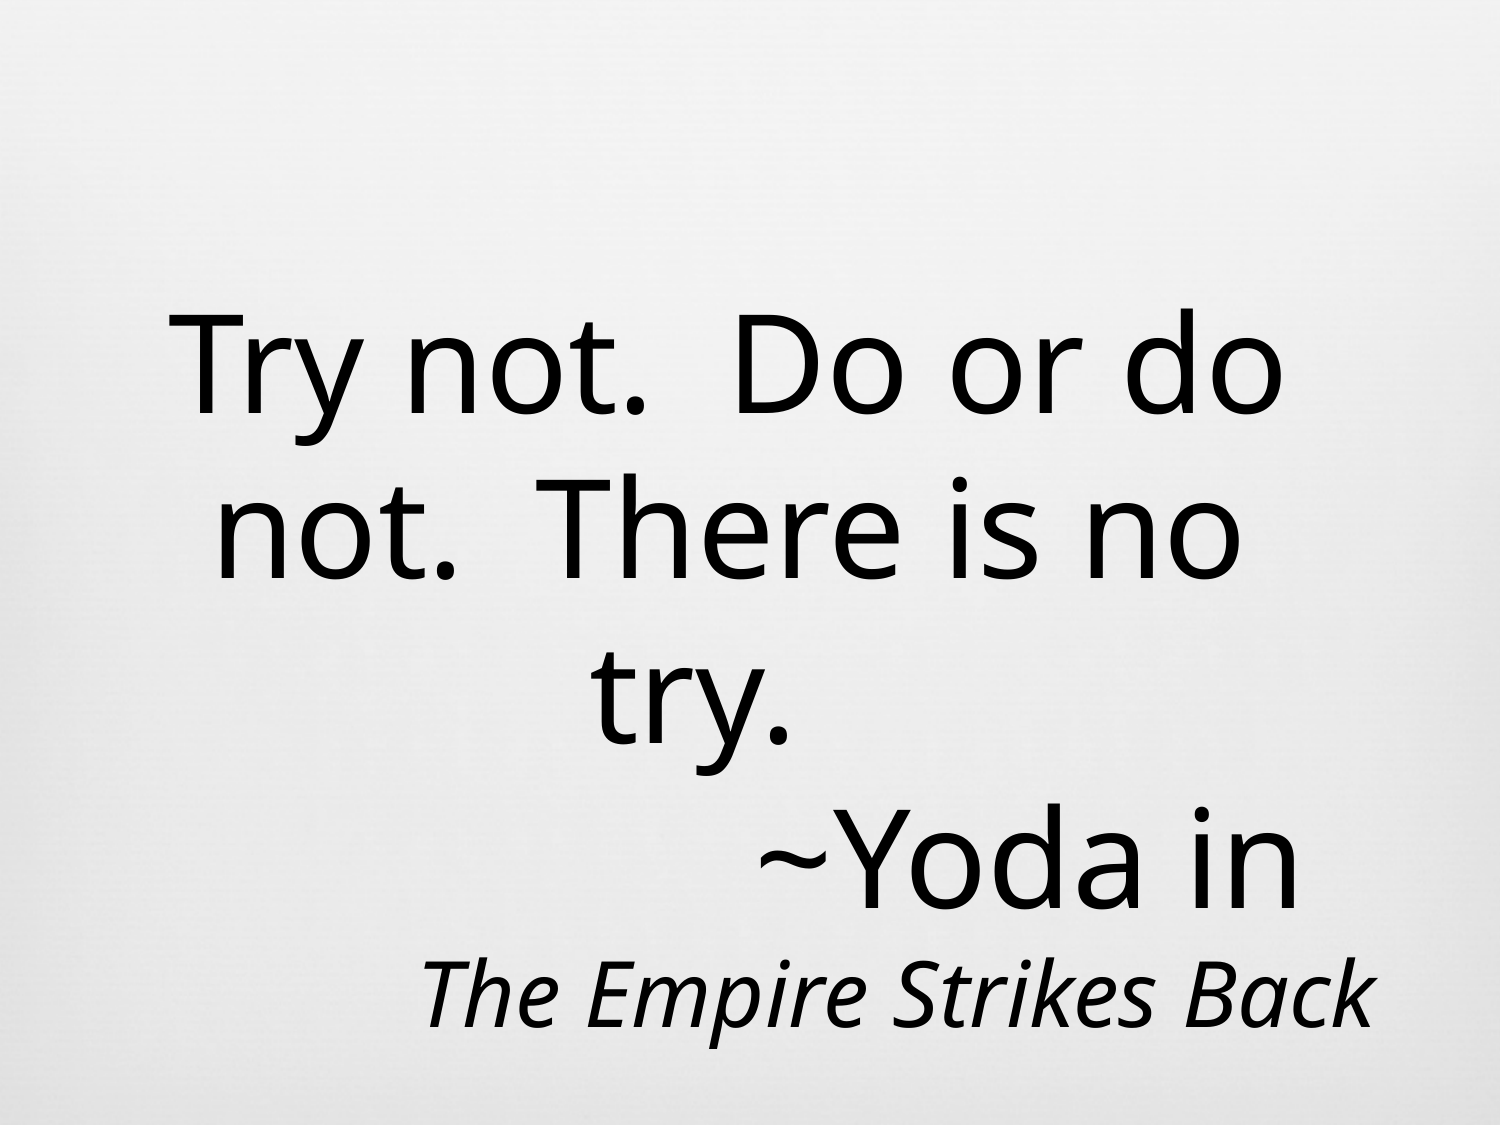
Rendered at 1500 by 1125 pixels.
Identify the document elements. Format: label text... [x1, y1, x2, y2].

text_box Try not. Do or do not. There is no try. ~Yoda in The Empire Strikes Back [65, 268, 1392, 1054]
